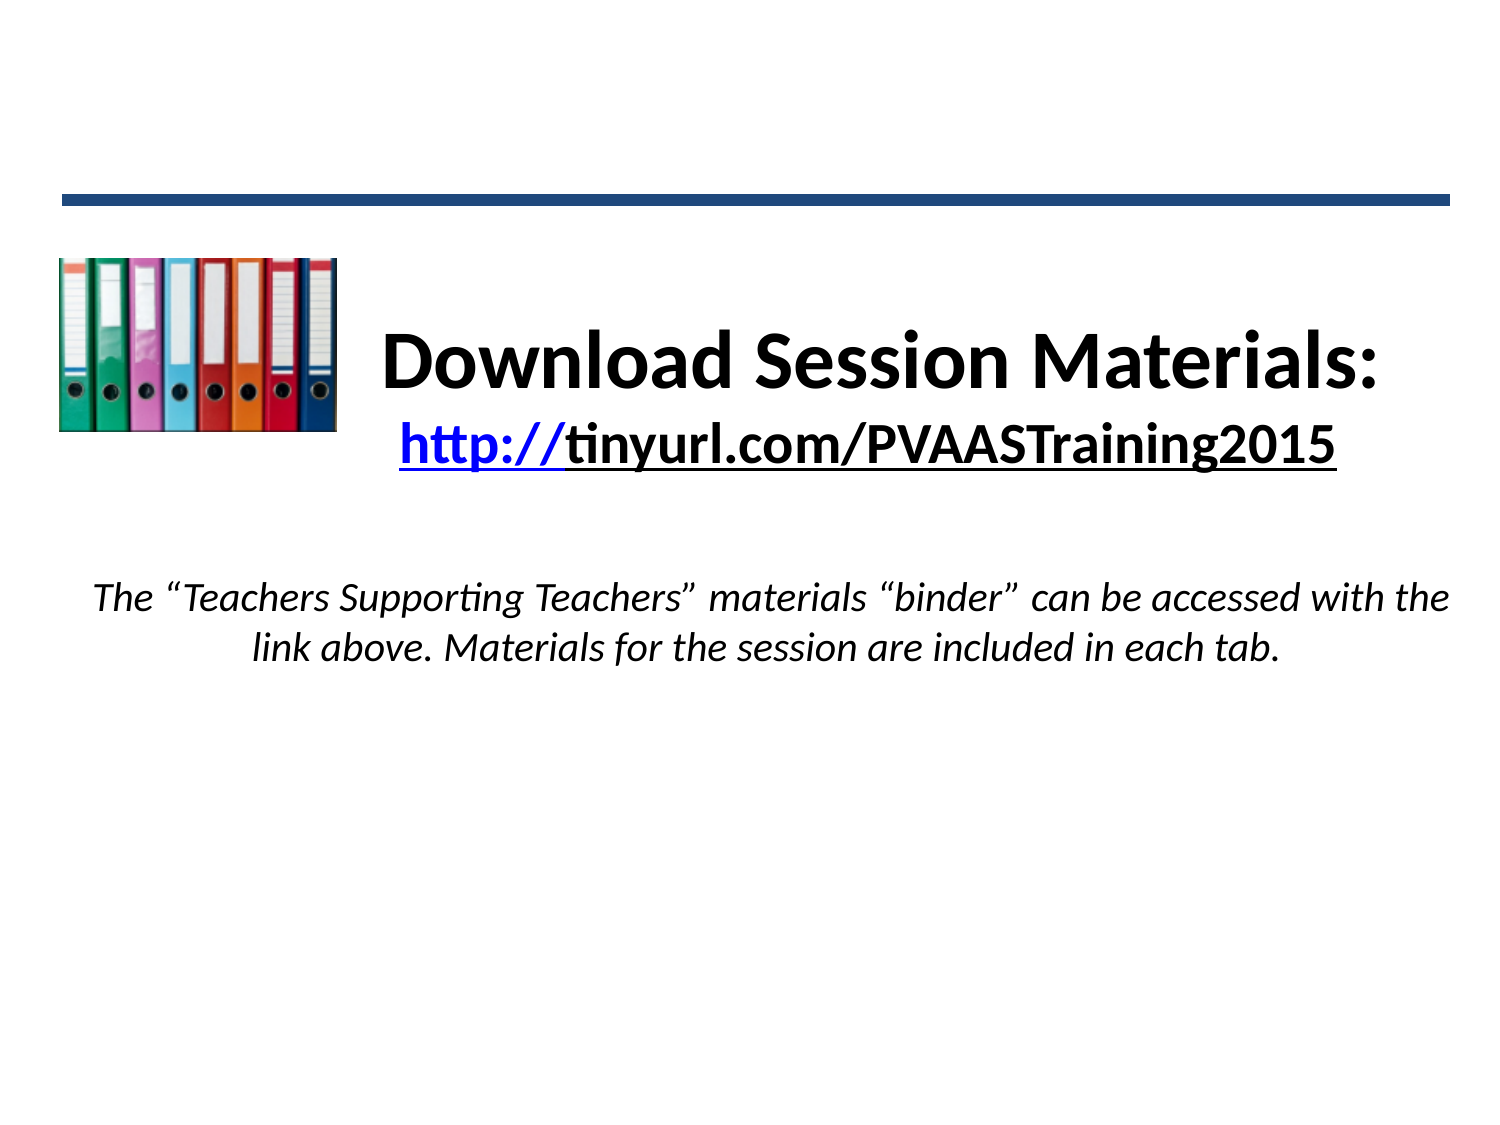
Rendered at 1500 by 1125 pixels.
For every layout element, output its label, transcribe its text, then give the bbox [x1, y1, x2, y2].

text_box Download Session Materials: http://tinyurl.com/PVAASTraining2015 [349, 218, 1413, 562]
text_box The “Teachers Supporting Teachers” materials “binder” can be accessed with the link above. Materials for the session are included in each tab. [62, 562, 1482, 678]
picture [59, 258, 337, 432]
